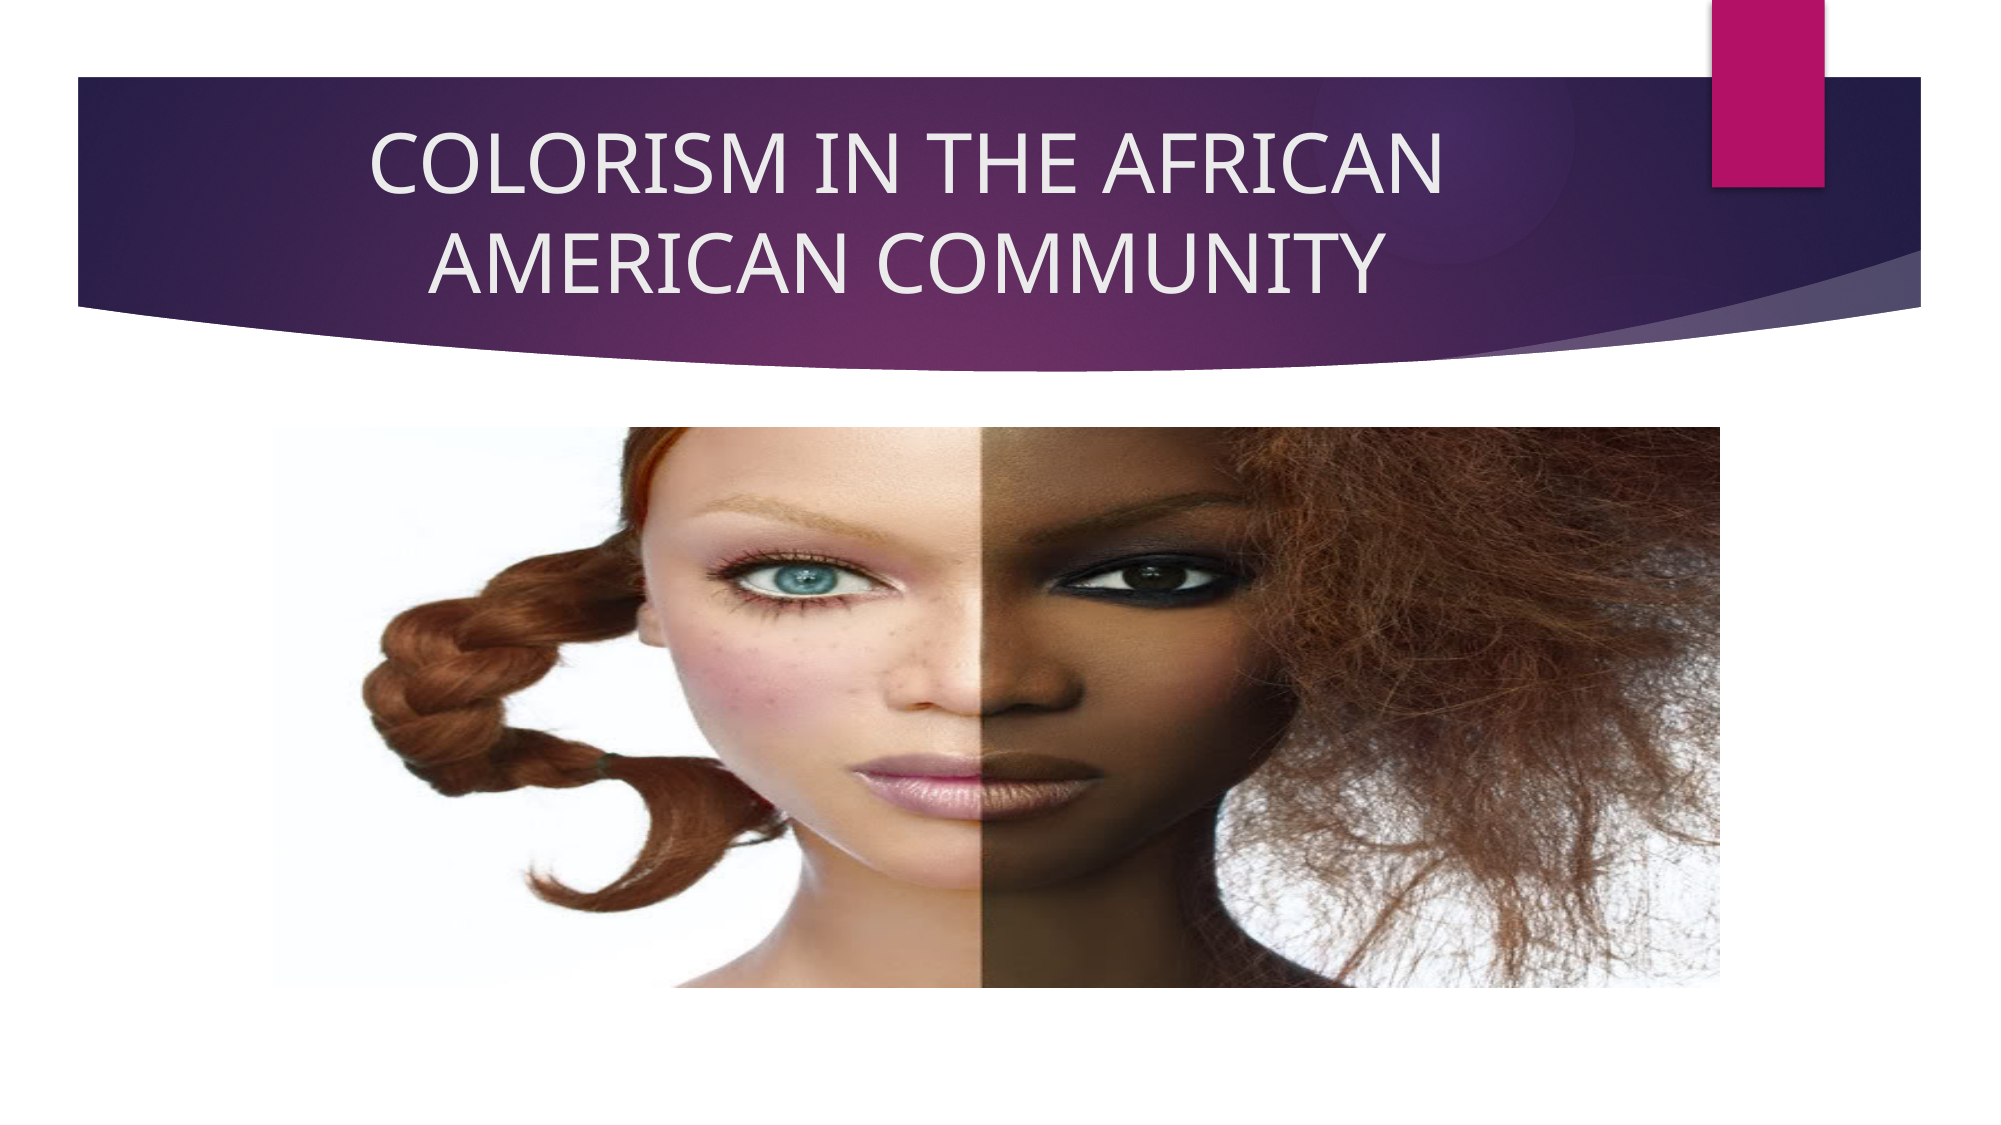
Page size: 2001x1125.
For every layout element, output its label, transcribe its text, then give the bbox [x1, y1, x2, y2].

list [272, 426, 1720, 988]
title COLORISM IN THE AFRICAN AMERICAN COMMUNITY [189, 85, 1627, 335]
